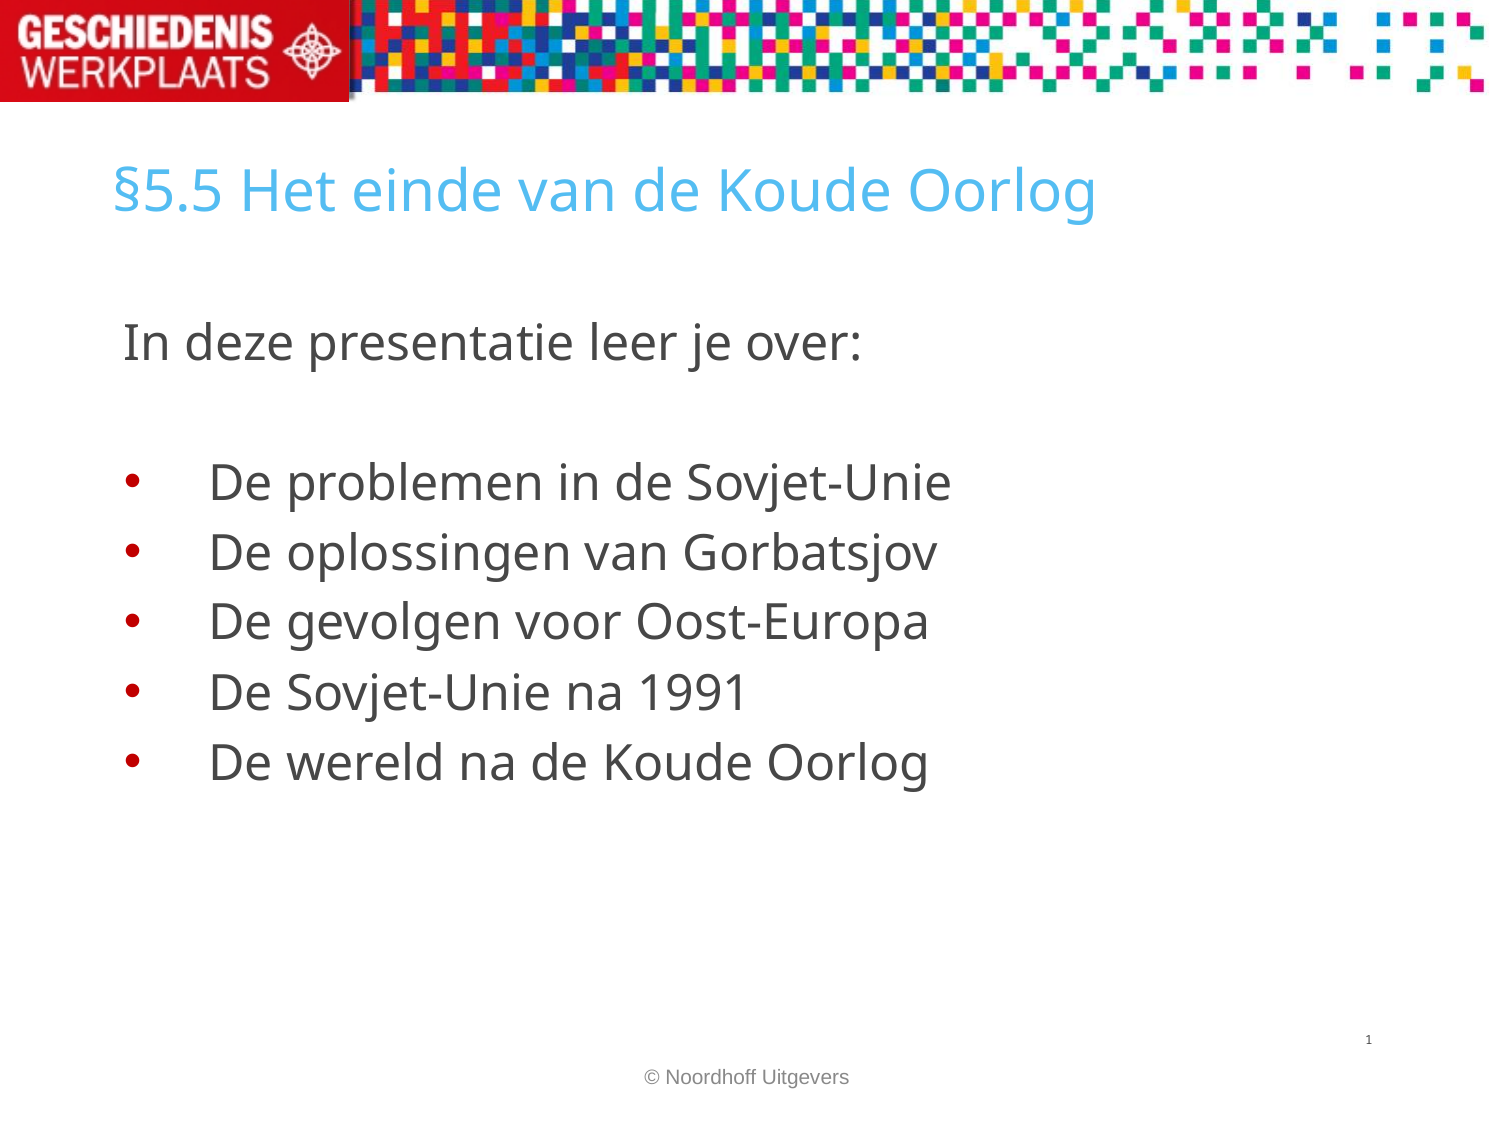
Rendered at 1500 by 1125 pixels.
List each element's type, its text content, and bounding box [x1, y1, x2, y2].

list In deze presentatie leer je over: De problemen in de Sovjet-Unie De oplossingen van Gorbatsjov De gevolgen voor Oost-Europa De Sovjet-Unie na 1991 De wereld na de Koude Oorlog [123, 302, 1421, 988]
title §5.5 Het einde van de Koude Oorlog [112, 145, 1401, 256]
picture [0, 0, 1500, 1125]
slide_number 1 [1325, 1025, 1388, 1063]
text_box © Noordhoff Uitgevers [512, 1045, 988, 1106]
